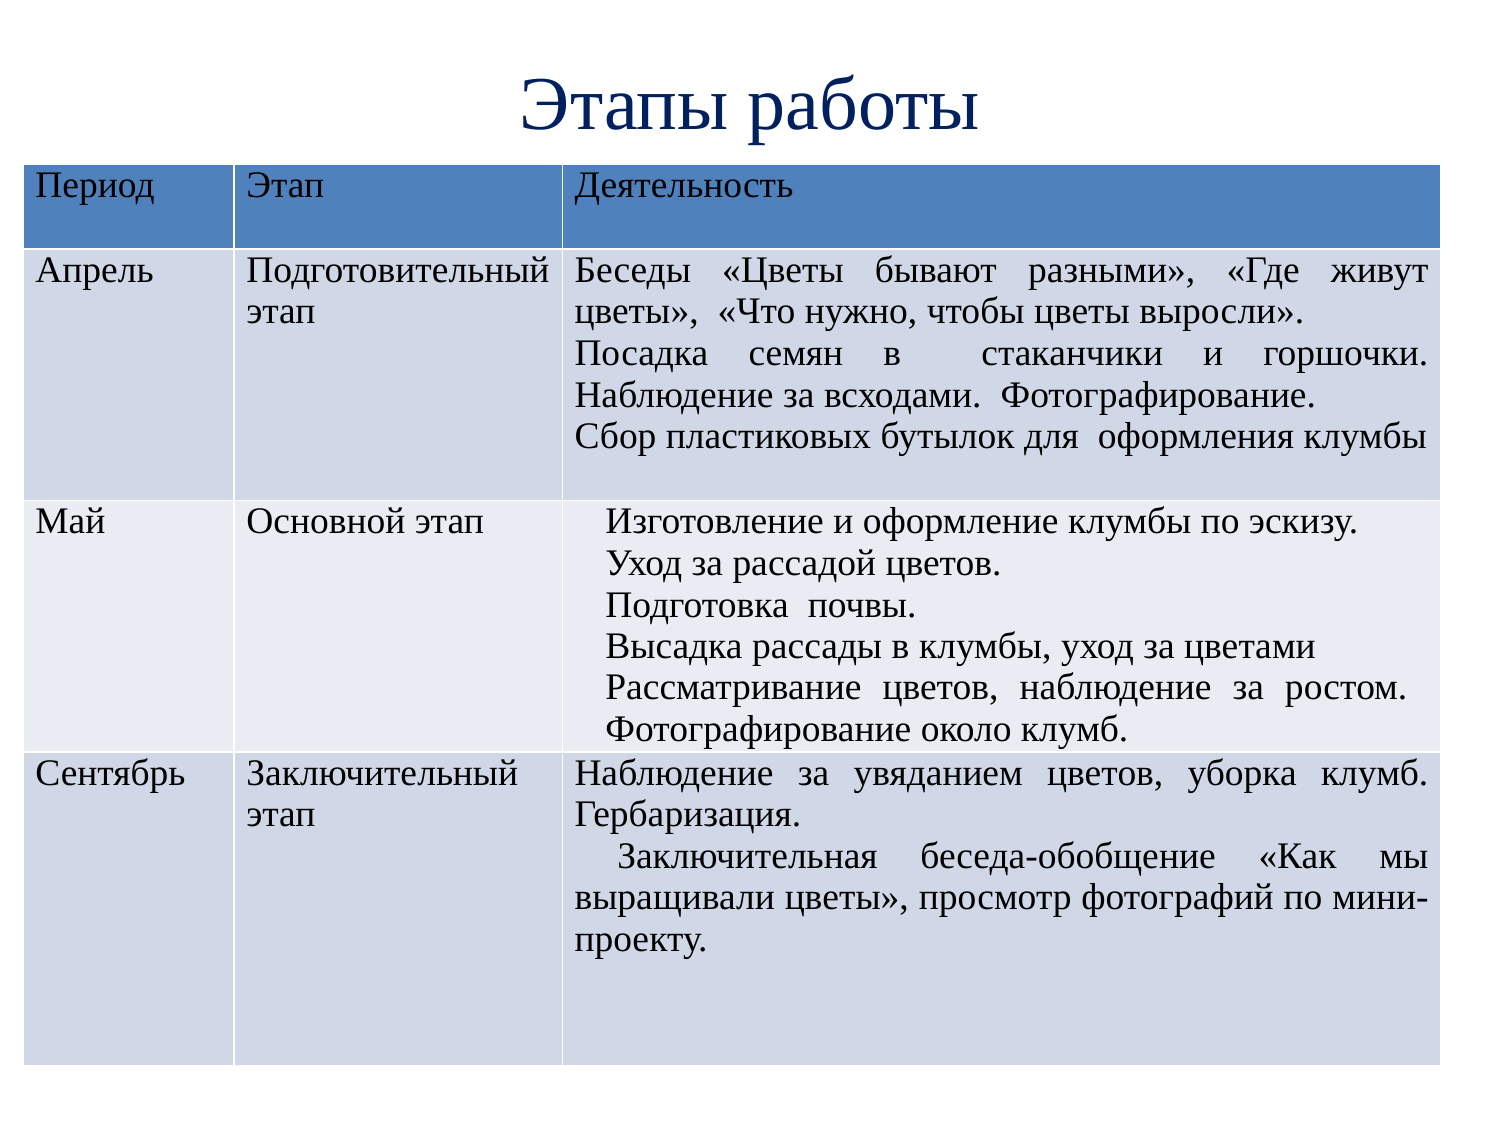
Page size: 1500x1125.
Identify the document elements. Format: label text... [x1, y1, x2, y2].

table_header Деятельность [563, 165, 1440, 248]
table_cell Основной этап [235, 501, 562, 751]
table_cell Заключительный этап [235, 753, 562, 1065]
table_header Период [24, 165, 233, 248]
title Этапы работы [75, 45, 1425, 153]
table_cell Изготовление и оформление клумбы по эскизу. Уход за рассадой цветов. Подготовка почвы. Высадка рассады в клумбы, уход за цветами Рассматривание цветов, наблюдение за ростом. Фотографирование около клумб. [563, 501, 1440, 751]
table_header Этап [235, 165, 562, 248]
table_cell Наблюдение за увяданием цветов, уборка клумб. Гербаризация. Заключительная беседа-обобщение «Как мы выращивали цветы», просмотр фотографий по мини-проекту. [563, 753, 1440, 1065]
table_cell Сентябрь [24, 753, 233, 1065]
table_cell Подготовительный этап [235, 250, 562, 500]
table_cell Май [24, 501, 233, 751]
table_cell Беседы «Цветы бывают разными», «Где живут цветы», «Что нужно, чтобы цветы выросли». Посадка семян в стаканчики и горшочки. Наблюдение за всходами. Фотографирование. Сбор пластиковых бутылок для оформления клумбы [563, 250, 1440, 500]
table_cell Апрель [24, 250, 233, 500]
